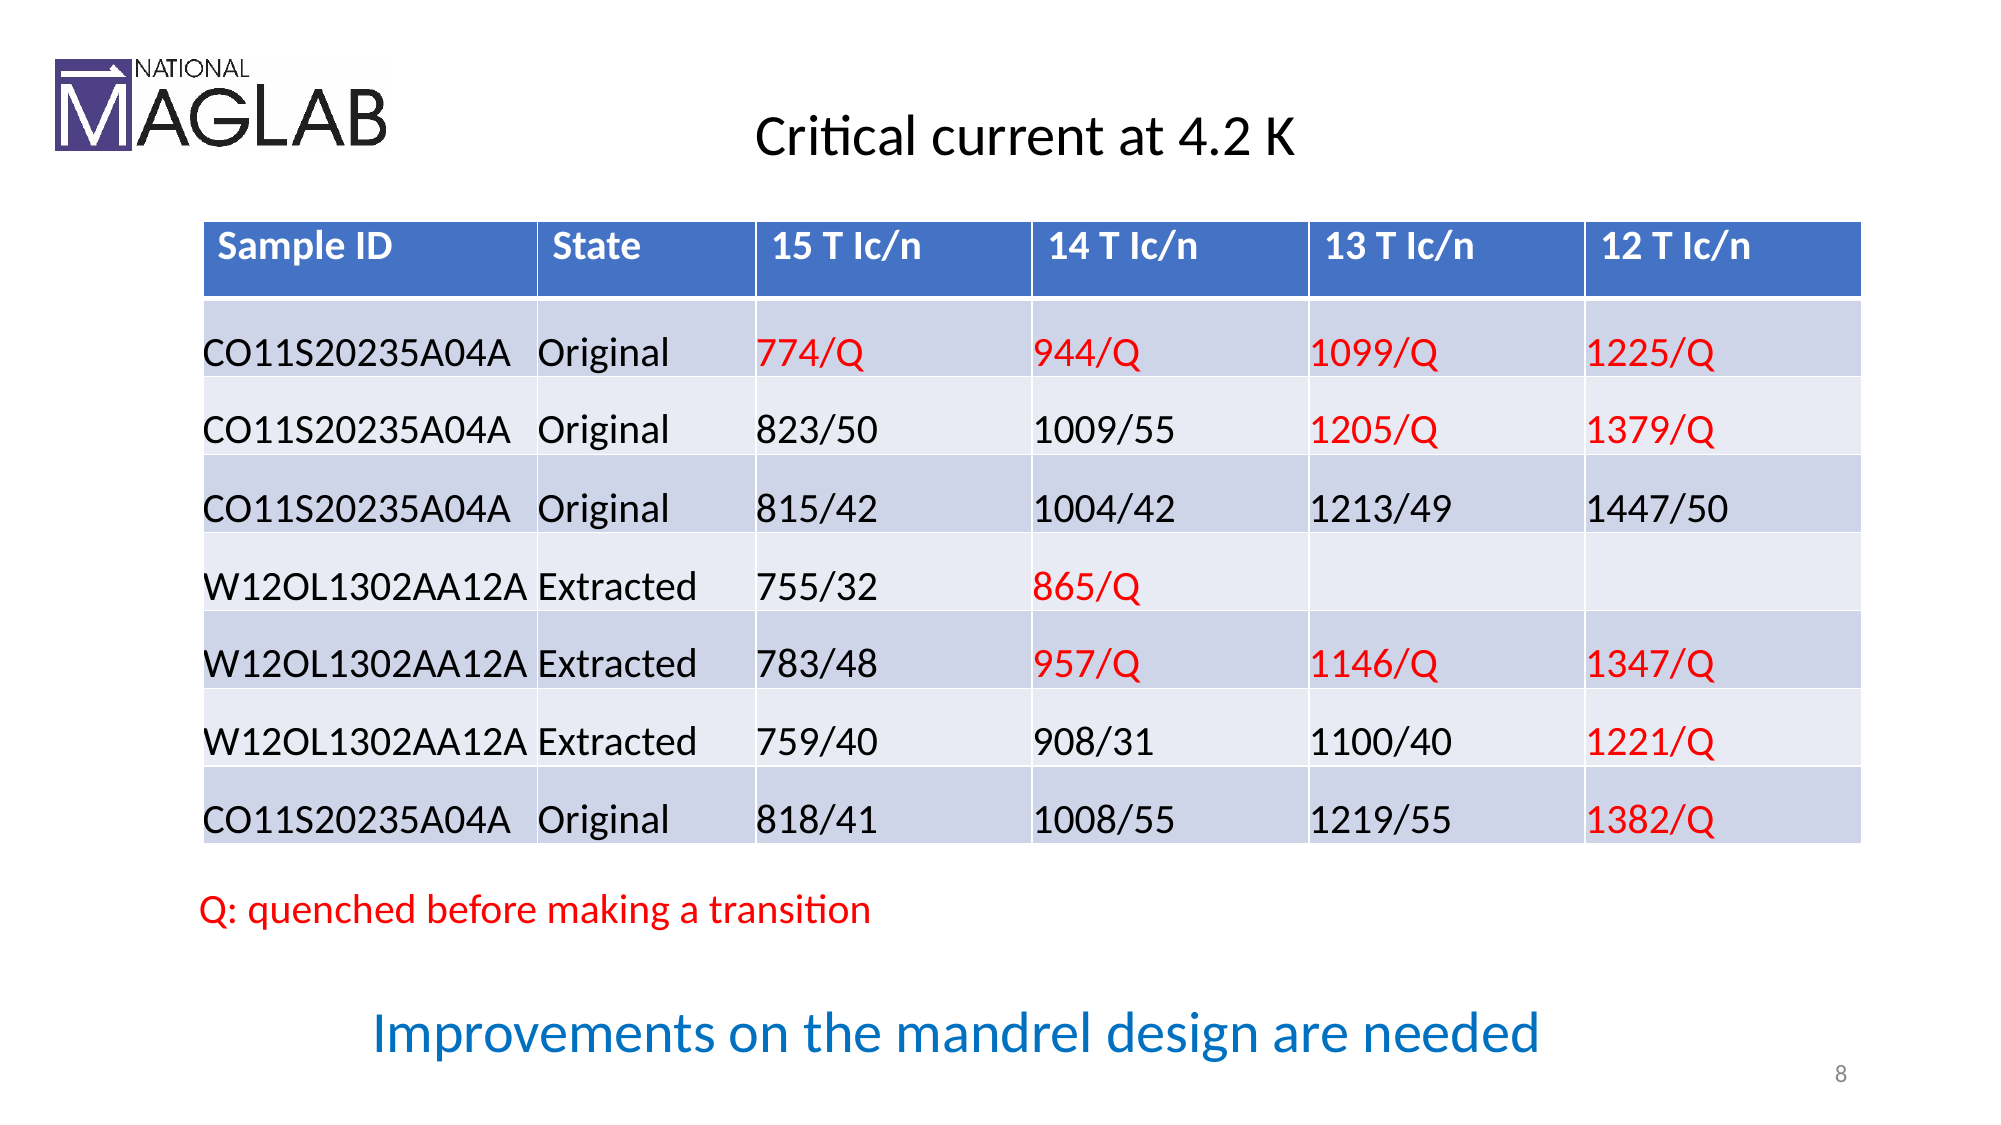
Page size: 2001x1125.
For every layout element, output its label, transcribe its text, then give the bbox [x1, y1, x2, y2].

table_cell Original [538, 455, 755, 532]
table_cell 957/Q [1033, 611, 1308, 688]
table_cell 1379/Q [1586, 377, 1861, 454]
table_cell CO11S20235A04A [204, 455, 537, 532]
table_cell 1009/55 [1033, 377, 1308, 454]
table_header 15 T Ic/n [757, 222, 1031, 296]
table_cell Extracted [538, 611, 755, 688]
table_cell 908/31 [1033, 689, 1308, 765]
table_header 13 T Ic/n [1310, 222, 1584, 296]
table_cell CO11S20235A04A [204, 301, 537, 376]
table_cell 865/Q [1033, 533, 1308, 610]
table_cell 944/Q [1033, 301, 1308, 376]
table_cell 1205/Q [1310, 377, 1584, 454]
table_cell [1310, 533, 1584, 610]
table_cell 818/41 [757, 767, 1031, 843]
table_cell CO11S20235A04A [204, 767, 537, 843]
text_box Q: quenched before making a transition [184, 874, 1321, 939]
table_cell 1225/Q [1586, 301, 1861, 376]
table_cell 815/42 [757, 455, 1031, 532]
table_cell W12OL1302AA12A [204, 689, 537, 765]
table_cell Original [538, 767, 755, 843]
table_cell W12OL1302AA12A [204, 611, 537, 688]
table_cell CO11S20235A04A [204, 377, 537, 454]
table_cell Extracted [538, 689, 755, 765]
table_header 14 T Ic/n [1033, 222, 1308, 296]
table_header 12 T Ic/n [1586, 222, 1861, 296]
table_cell 1382/Q [1586, 767, 1861, 843]
table_cell 1146/Q [1310, 611, 1584, 688]
title Critical current at 4.2 K [539, 87, 1526, 186]
table_cell 1347/Q [1586, 611, 1861, 688]
table_cell W12OL1302AA12A [204, 533, 537, 610]
table_cell 1008/55 [1033, 767, 1308, 843]
text_box Improvements on the mandrel design are needed [357, 986, 1676, 1072]
table_cell 1213/49 [1310, 455, 1584, 532]
table_cell 759/40 [757, 689, 1031, 765]
table_cell 1099/Q [1310, 301, 1584, 376]
table_cell 823/50 [757, 377, 1031, 454]
table_cell 1221/Q [1586, 689, 1861, 765]
table_cell Original [538, 301, 755, 376]
table_cell 774/Q [757, 301, 1031, 376]
table_cell 1447/50 [1586, 455, 1861, 532]
table_cell 1004/42 [1033, 455, 1308, 532]
table_cell [1586, 533, 1861, 610]
table_header State [538, 222, 755, 296]
table_cell 1100/40 [1310, 689, 1584, 765]
table_cell 1219/55 [1310, 767, 1584, 843]
table_cell 755/32 [757, 533, 1031, 610]
picture [55, 59, 386, 151]
table_cell Original [538, 377, 755, 454]
table_cell Extracted [538, 533, 755, 610]
slide_number 8 [1412, 1042, 1863, 1103]
table_cell 783/48 [757, 611, 1031, 688]
table_header Sample ID [204, 222, 537, 296]
